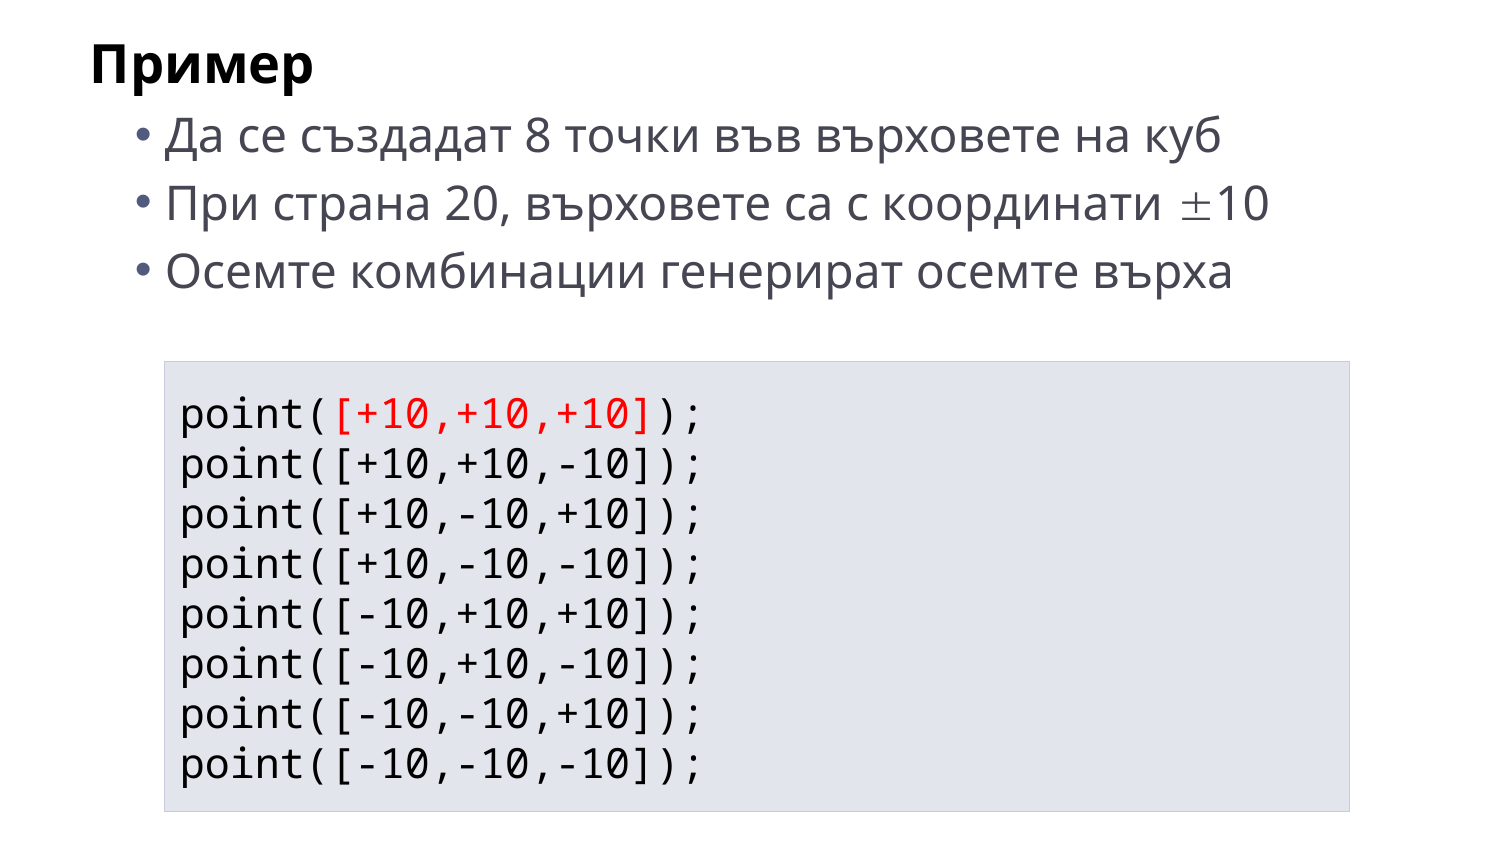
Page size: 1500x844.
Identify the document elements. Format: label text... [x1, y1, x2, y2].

text_box point([+10,+10,+10]); point([+10,+10,-10]); point([+10,-10,+10]); point([+10,-10,-10]); point([-10,+10,+10]); point([-10,+10,-10]); point([-10,-10,+10]); point([-10,-10,-10]); [164, 361, 1350, 812]
list Пример Да се създадат 8 точки във върховете на куб При страна 20, върховете са с координати 10 Осемте комбинации генерират осемте върха [75, 21, 1475, 835]
